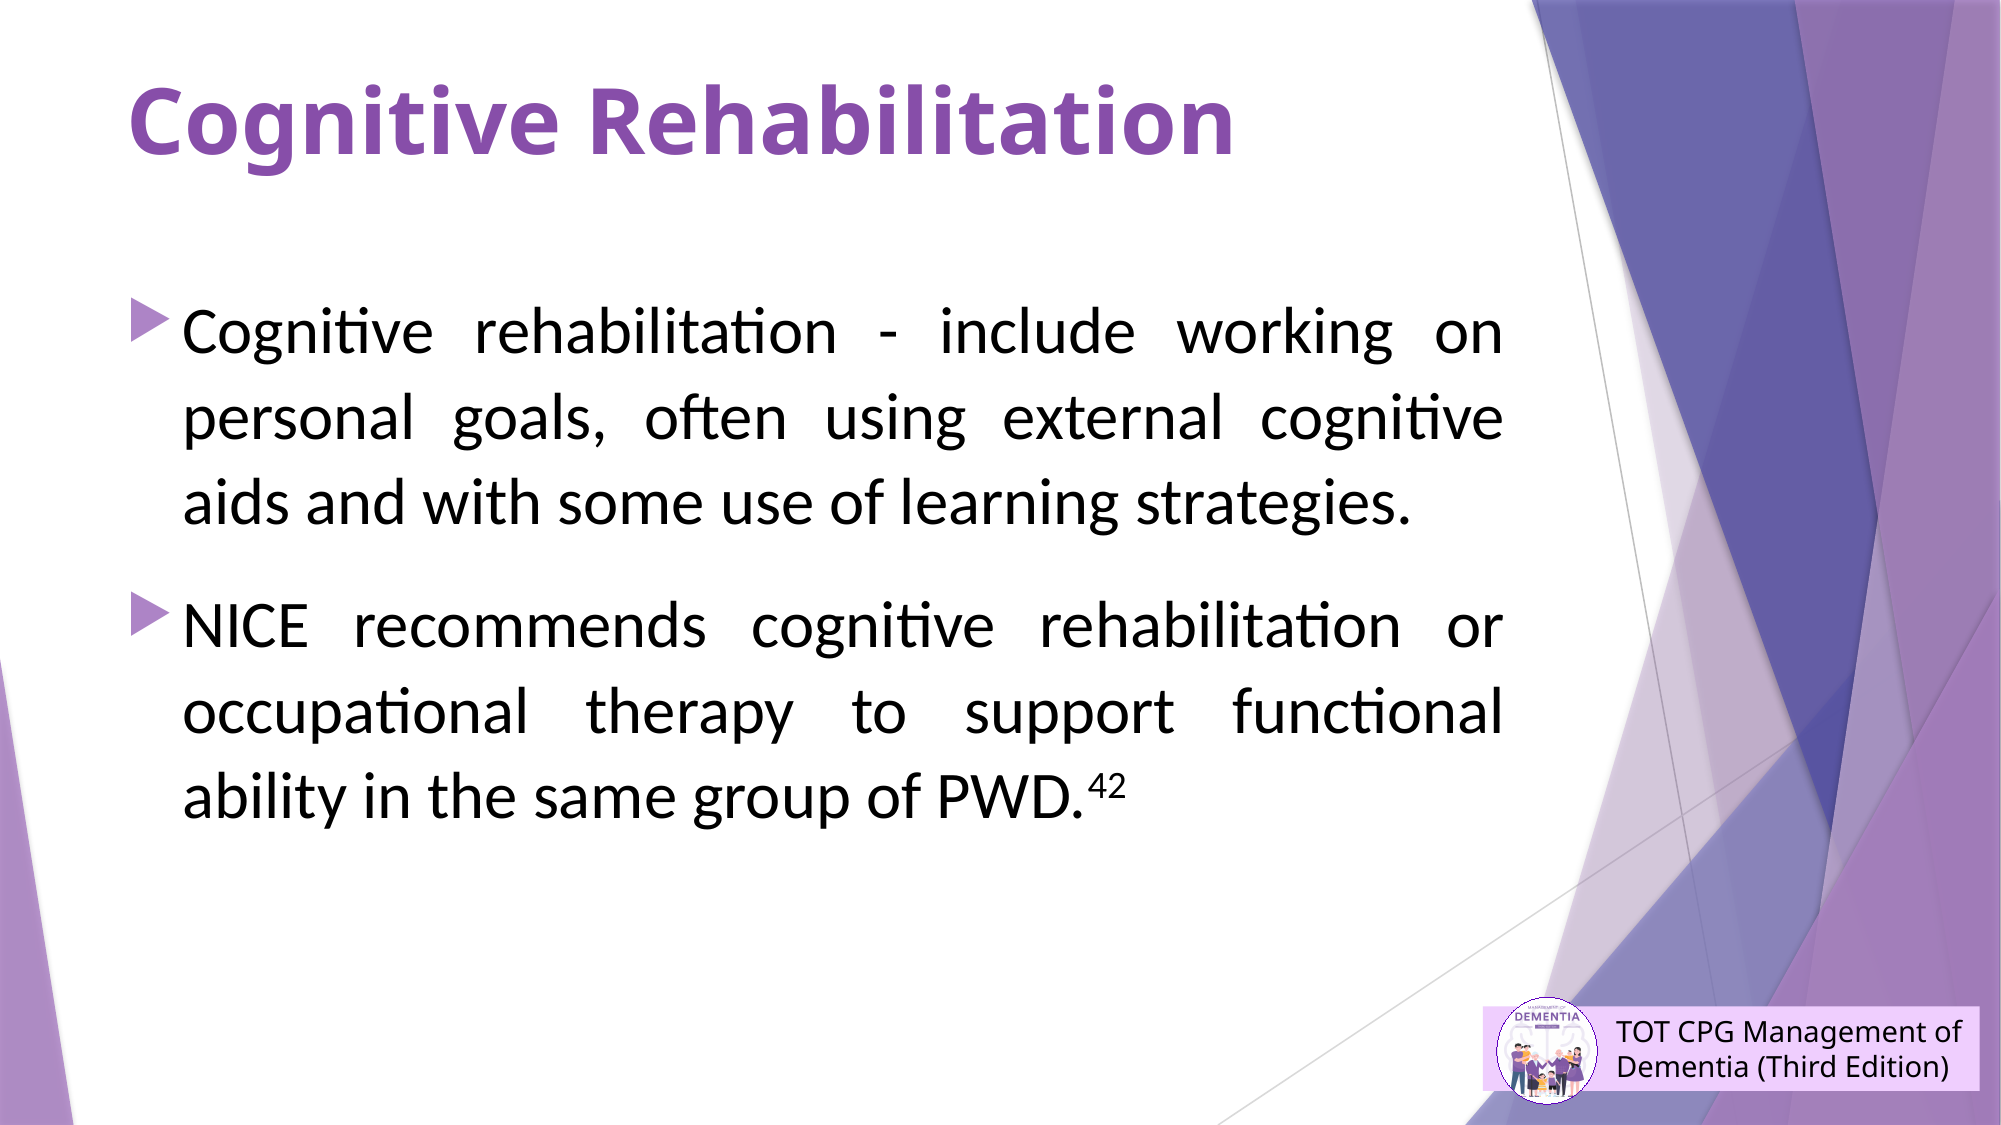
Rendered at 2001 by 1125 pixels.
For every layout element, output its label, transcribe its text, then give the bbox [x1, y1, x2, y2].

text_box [1482, 996, 1981, 1105]
title Cognitive Rehabilitation [111, 55, 1639, 265]
list Cognitive rehabilitation - include working on personal goals, often using external cognitive aids and with some use of learning strategies. NICE recommends cognitive rehabilitation or occupational therapy to support functional ability in the same group of PWD.42 [111, 273, 1522, 1007]
